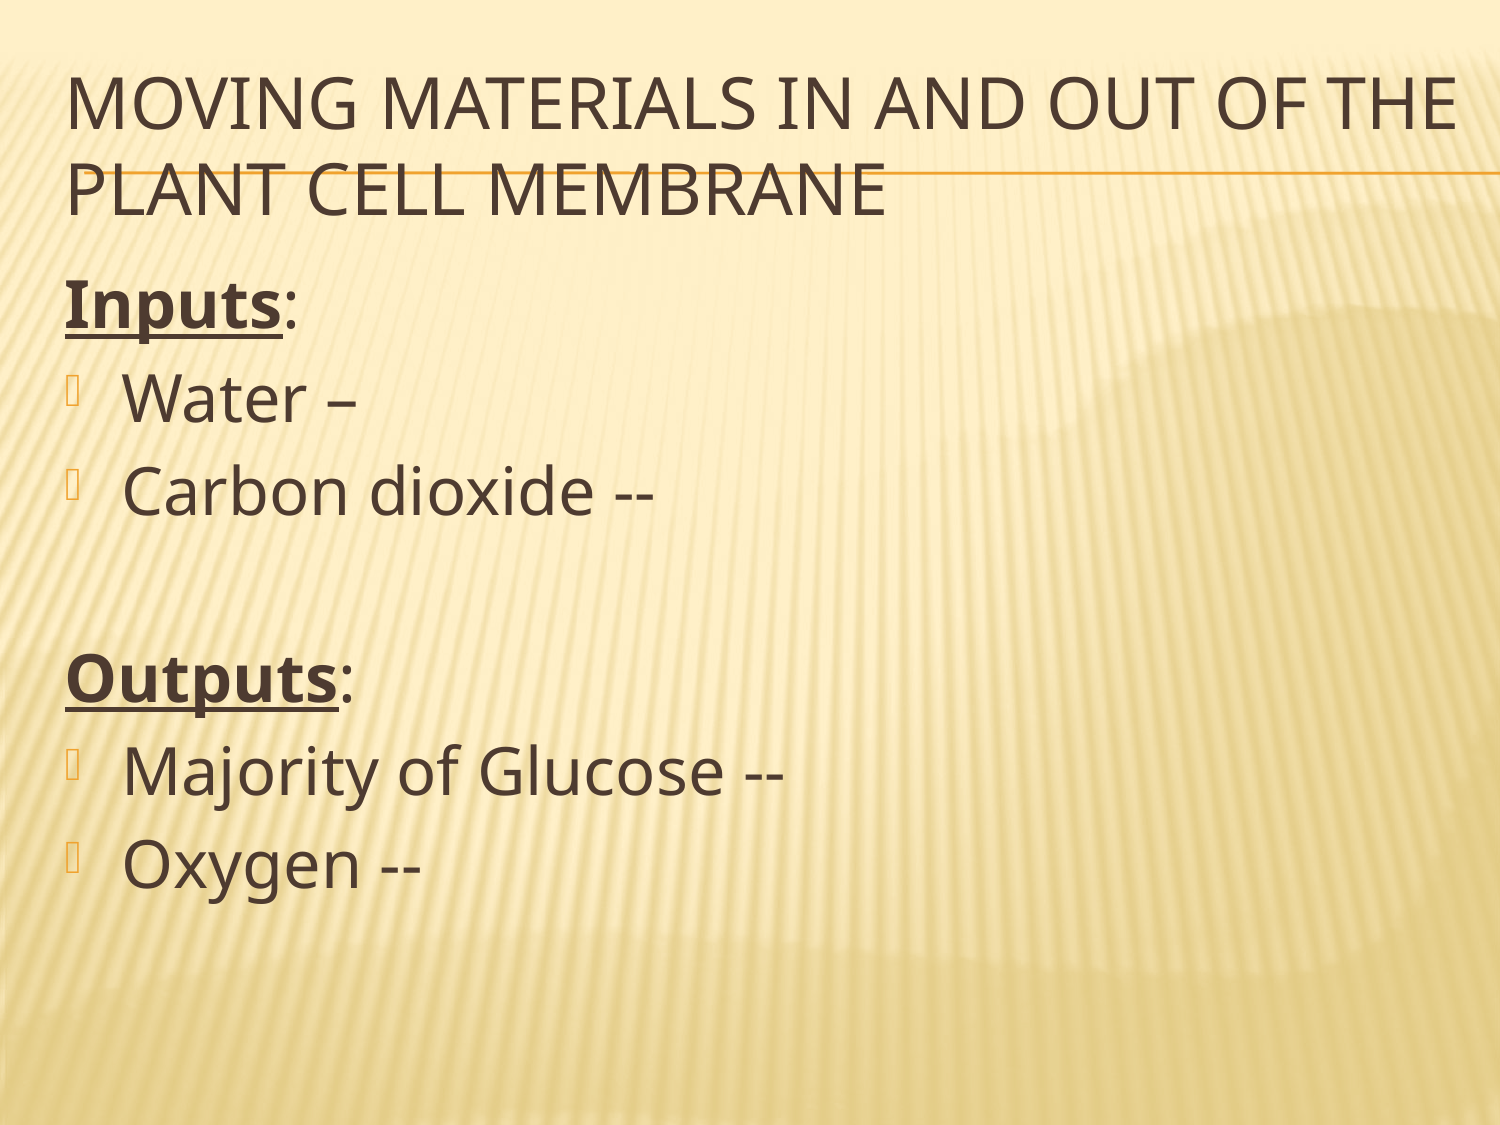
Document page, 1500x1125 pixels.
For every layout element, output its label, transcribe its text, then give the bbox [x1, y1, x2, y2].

title Moving Materials in and out of the Plant Cell Membrane [50, 50, 1500, 238]
list Inputs: Water – Carbon dioxide -- Outputs: Majority of Glucose -- Oxygen -- [50, 254, 1475, 998]
